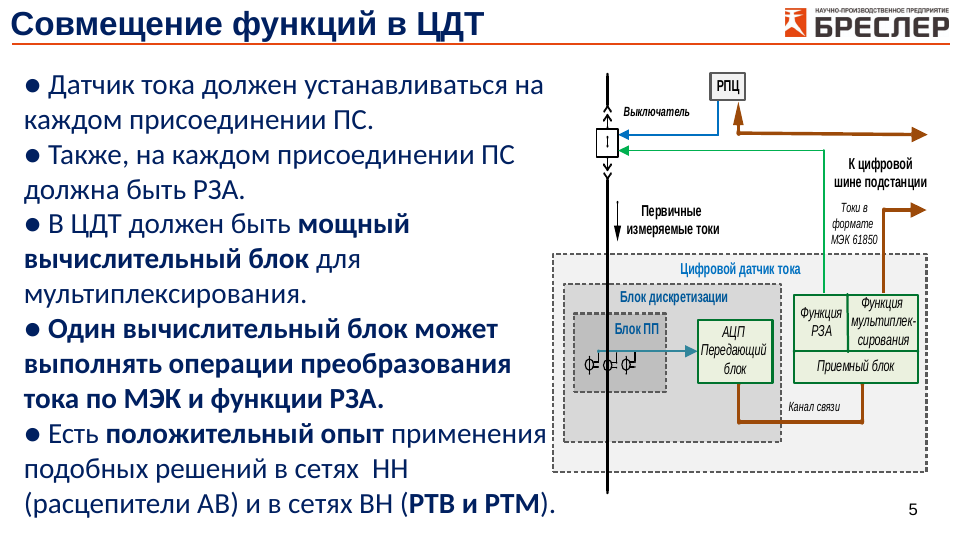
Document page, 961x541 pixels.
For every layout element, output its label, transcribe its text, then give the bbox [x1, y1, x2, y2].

text_box [0, 0, 961, 75]
text_box 5 [893, 495, 933, 526]
text_box ● Датчик тока должен устанавливаться на каждом присоединении ПС. ● Также, на каждом присоединении ПС должна быть РЗА. ● В ЦДТ должен быть мощный вычислительный блок для мультиплексирования. ● Один вычислительный блок может выполнять операции преобразования тока по МЭК и функции РЗА. ● Есть положительный опыт применения подобных решений в сетях НН (расцепители АВ) и в сетях ВН (РТВ и РТМ). [9, 57, 577, 527]
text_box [551, 69, 945, 495]
